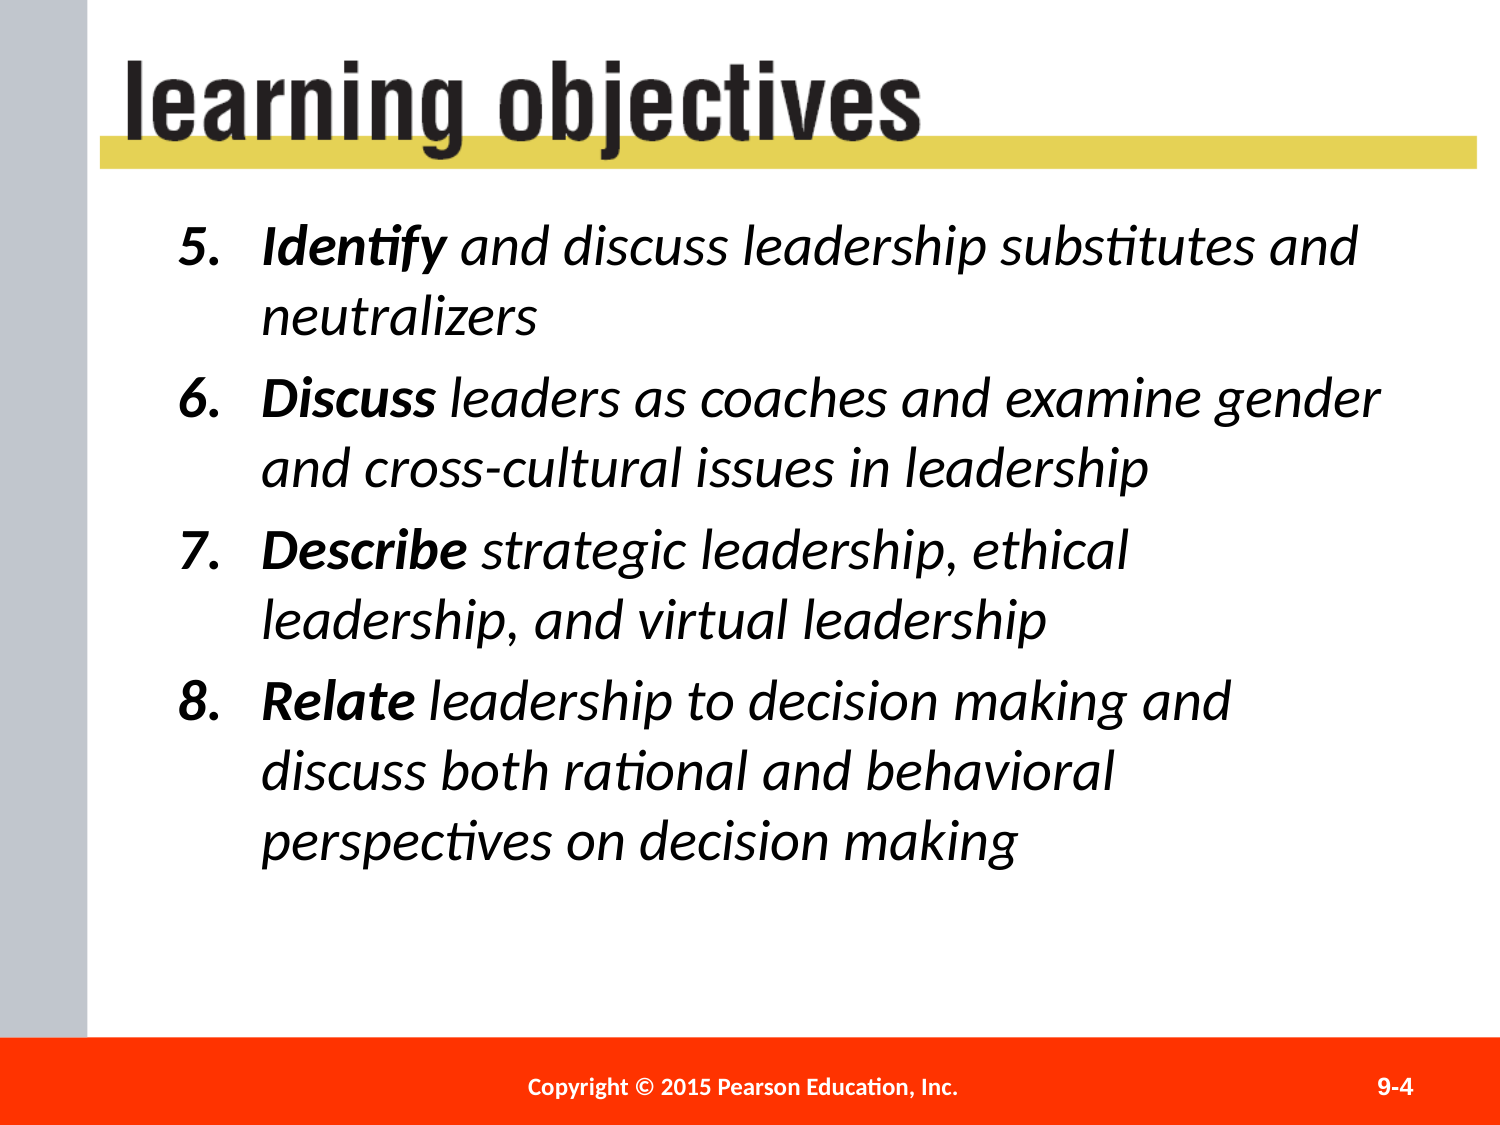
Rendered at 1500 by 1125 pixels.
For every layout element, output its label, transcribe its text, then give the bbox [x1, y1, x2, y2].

list Identify and discuss leadership substitutes and neutralizers Discuss leaders as coaches and examine gender and cross-cultural issues in leadership Describe strategic leadership, ethical leadership, and virtual leadership Relate leadership to decision making and discuss both rational and behavioral perspectives on decision making [162, 199, 1426, 976]
